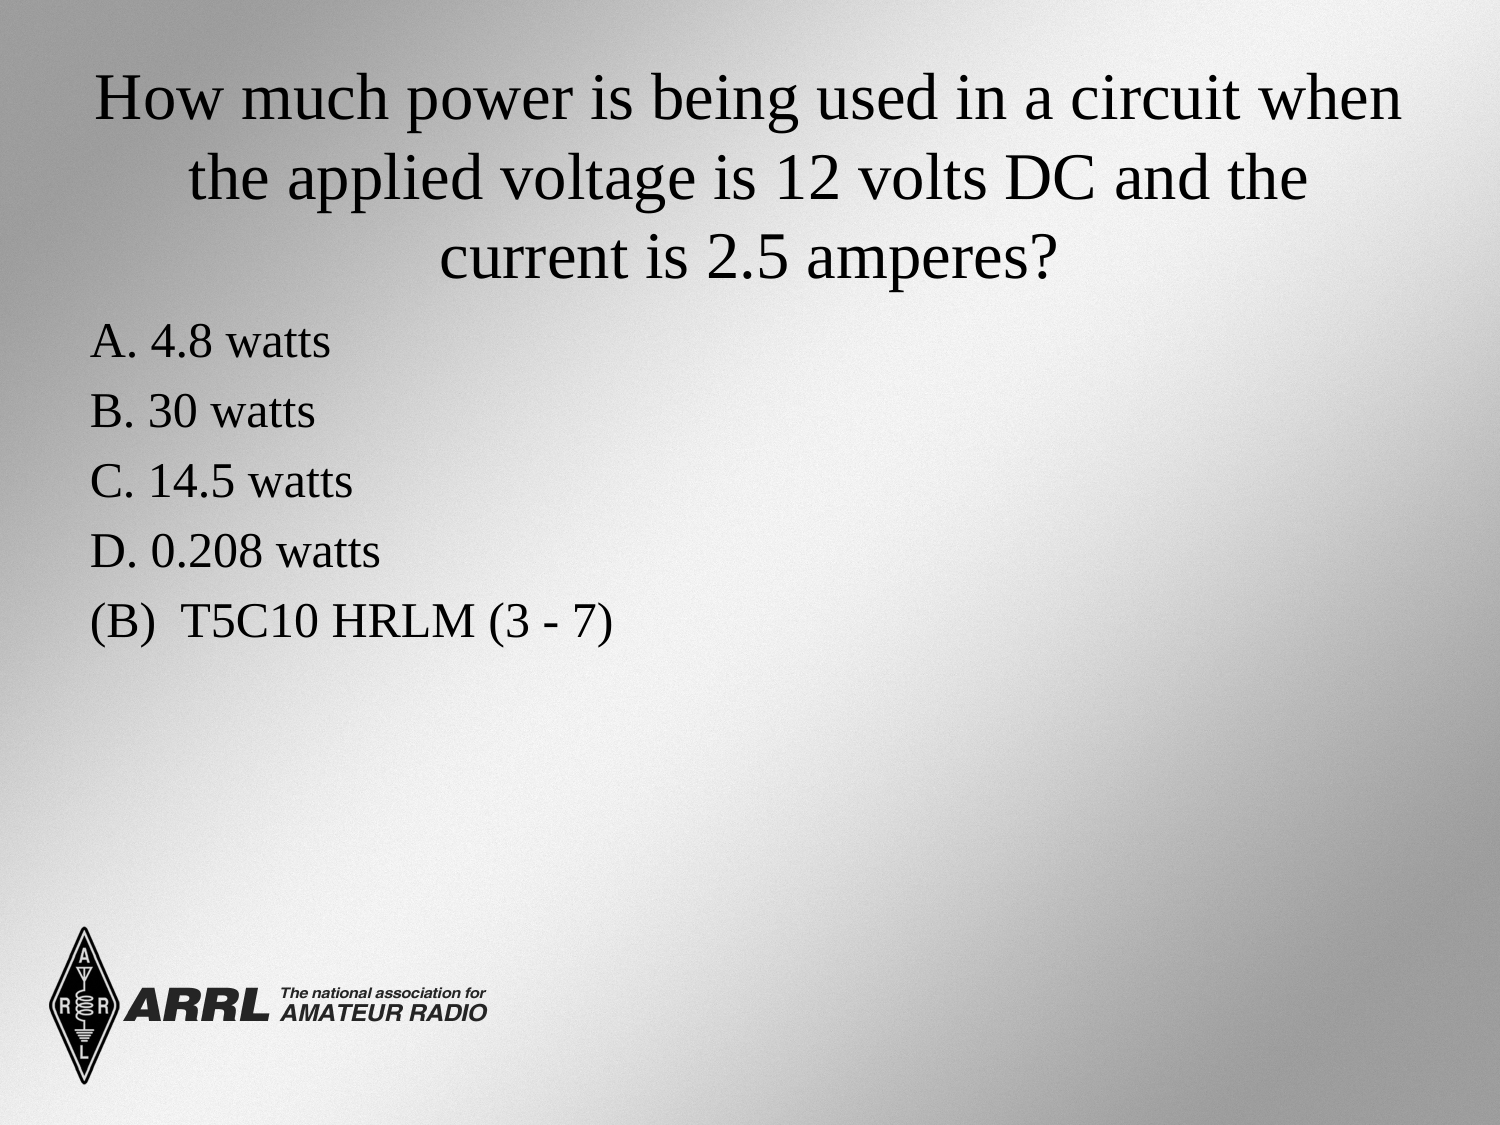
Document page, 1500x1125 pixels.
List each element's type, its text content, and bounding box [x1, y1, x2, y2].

picture [0, 0, 1500, 1125]
title How much power is being used in a circuit when the applied voltage is 12 volts DC and the current is 2.5 amperes? [75, 45, 1425, 233]
list A. 4.8 watts B. 30 watts C. 14.5 watts D. 0.208 watts (B) T5C10 HRLM (3 - 7) [75, 299, 1425, 1005]
